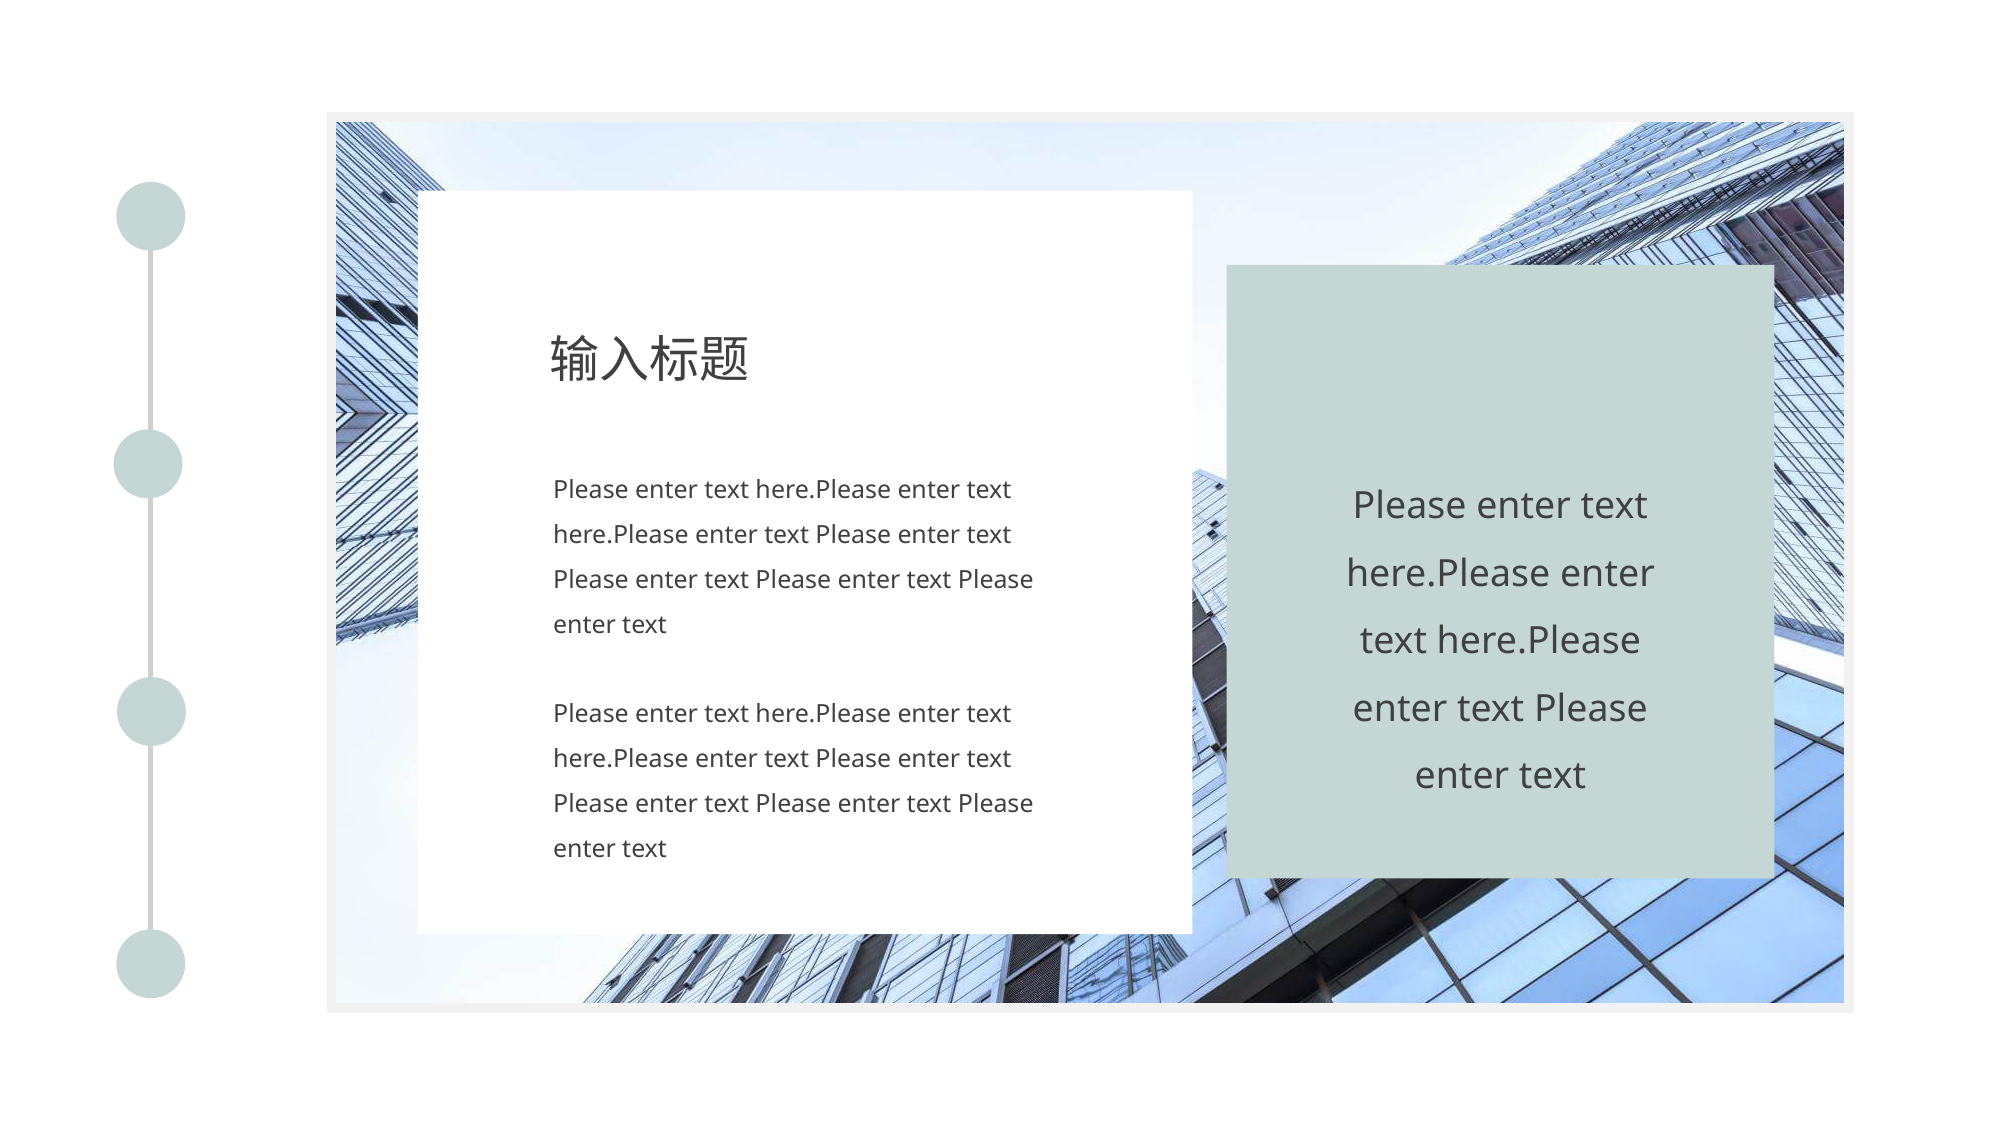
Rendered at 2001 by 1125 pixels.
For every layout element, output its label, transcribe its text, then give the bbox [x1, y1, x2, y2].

text_box [151, 676, 187, 747]
text_box [331, 116, 1850, 1009]
text_box Please enter text here.Please enter text here.Please enter text Please enter text [1295, 451, 1706, 804]
text_box [115, 676, 150, 747]
text_box [115, 928, 187, 1000]
text_box Please enter text here.Please enter text here.Please enter text Please enter text Please enter text Please enter text Please enter text Please enter text here.Please enter text here.Please enter text Please enter text Please enter text Please enter text Please enter text [538, 451, 1107, 870]
text_box [1225, 264, 1776, 879]
text_box [115, 180, 187, 252]
text_box [112, 428, 150, 500]
text_box [417, 190, 1193, 935]
text_box 输入标题 [534, 319, 871, 395]
text_box [151, 428, 184, 500]
